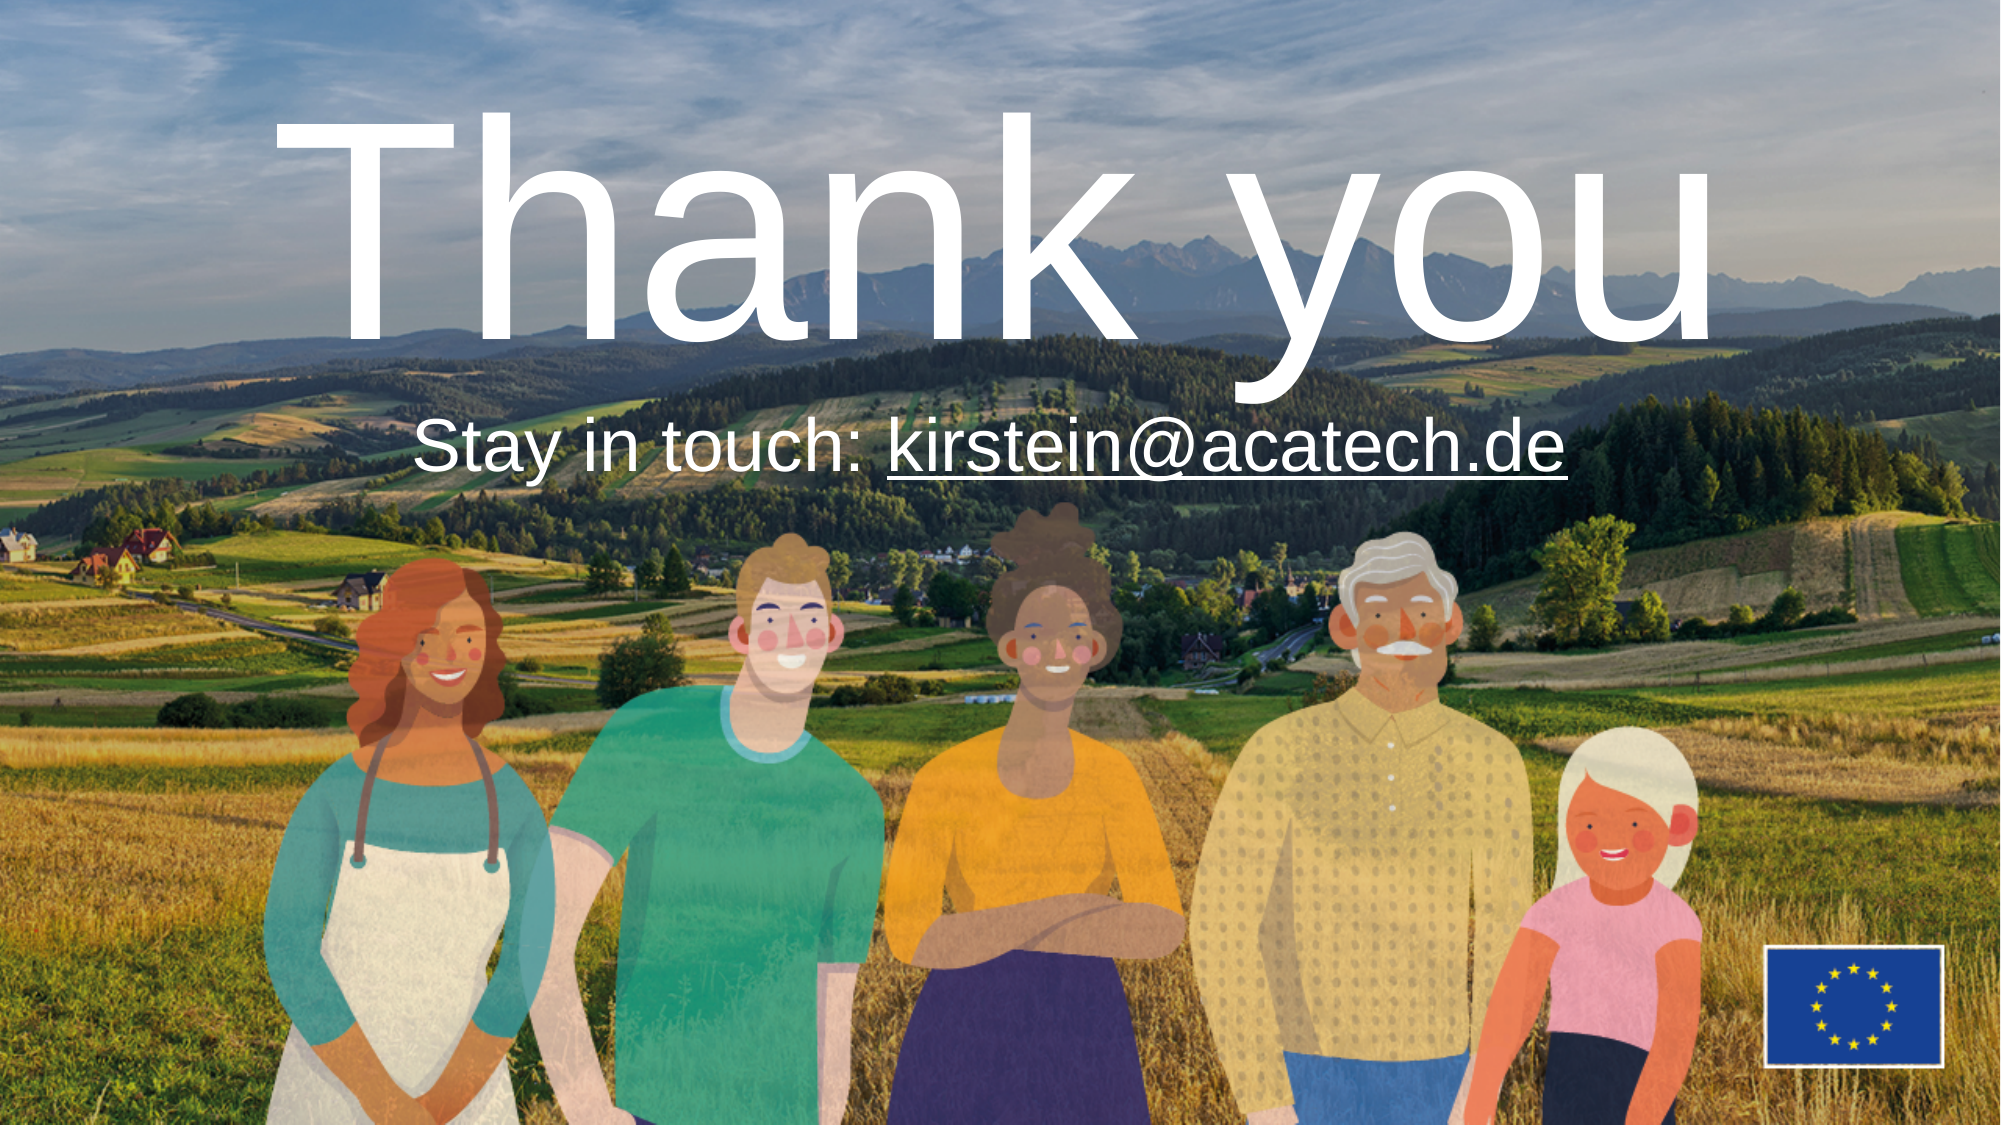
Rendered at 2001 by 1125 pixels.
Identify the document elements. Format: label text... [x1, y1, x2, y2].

title Thank you Stay in touch: kirstein@acatech.de [0, 254, 2000, 496]
picture [0, 0, 2001, 1125]
